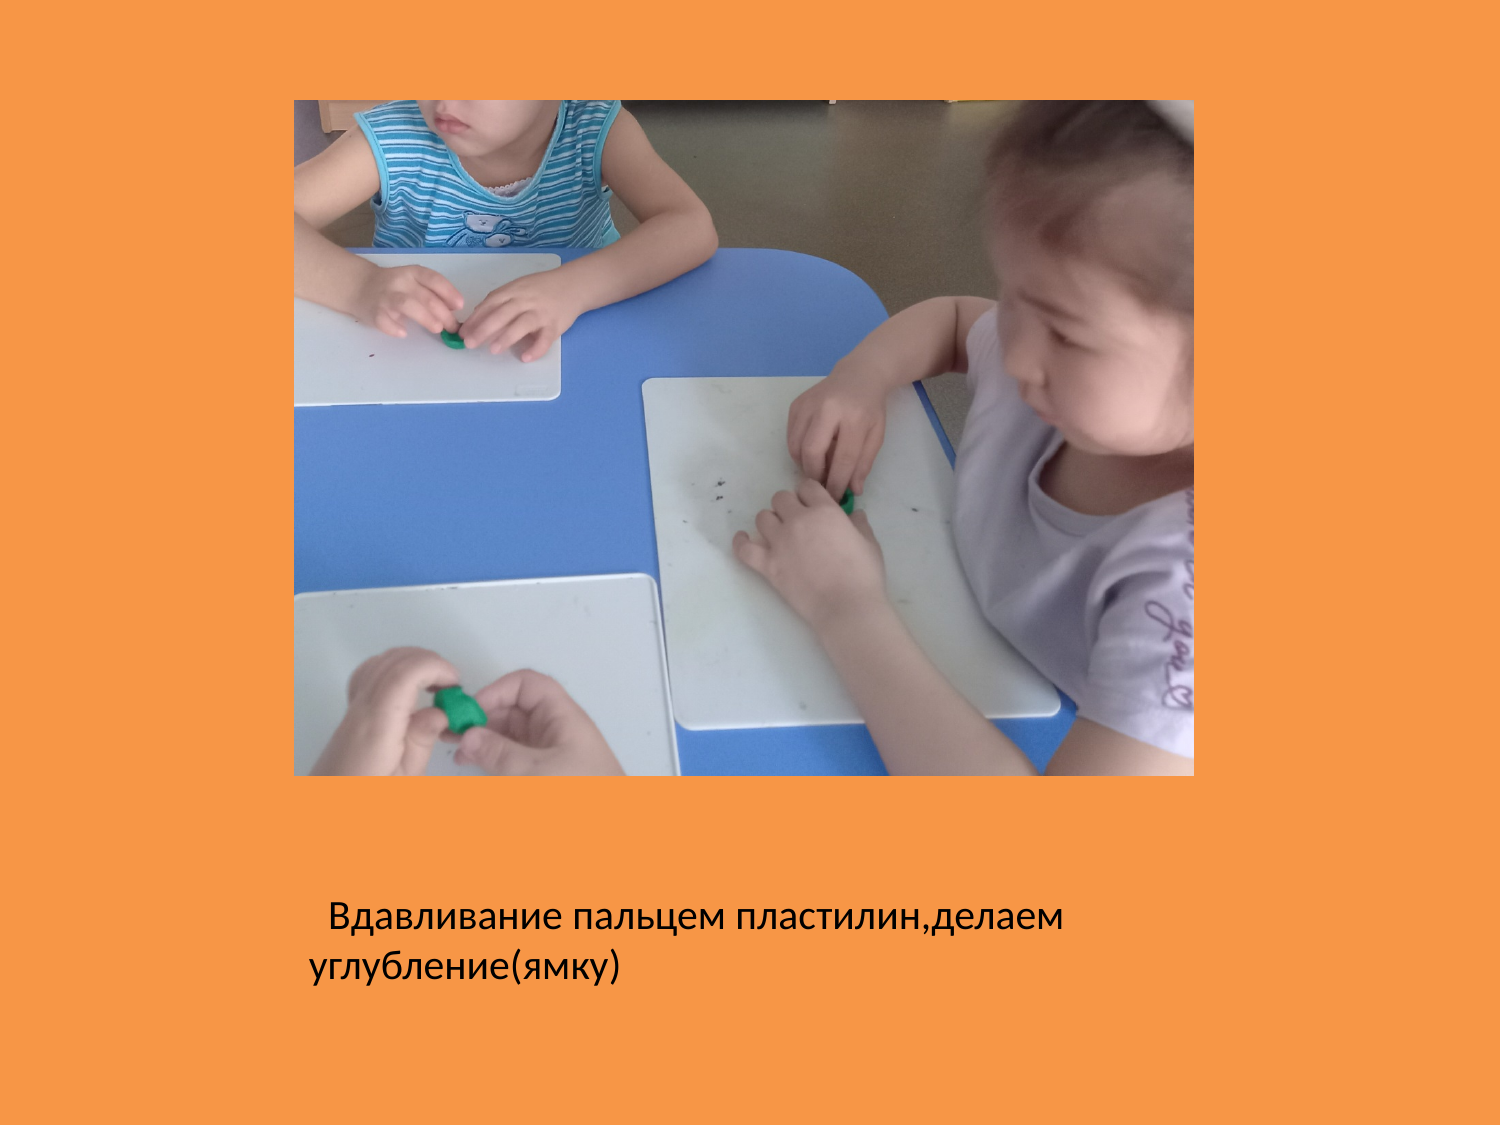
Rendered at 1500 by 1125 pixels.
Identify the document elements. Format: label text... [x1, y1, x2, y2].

picture [293, 100, 1195, 776]
list Вдавливание пальцем пластилин,делаем углубление(ямку) [294, 880, 1270, 1013]
